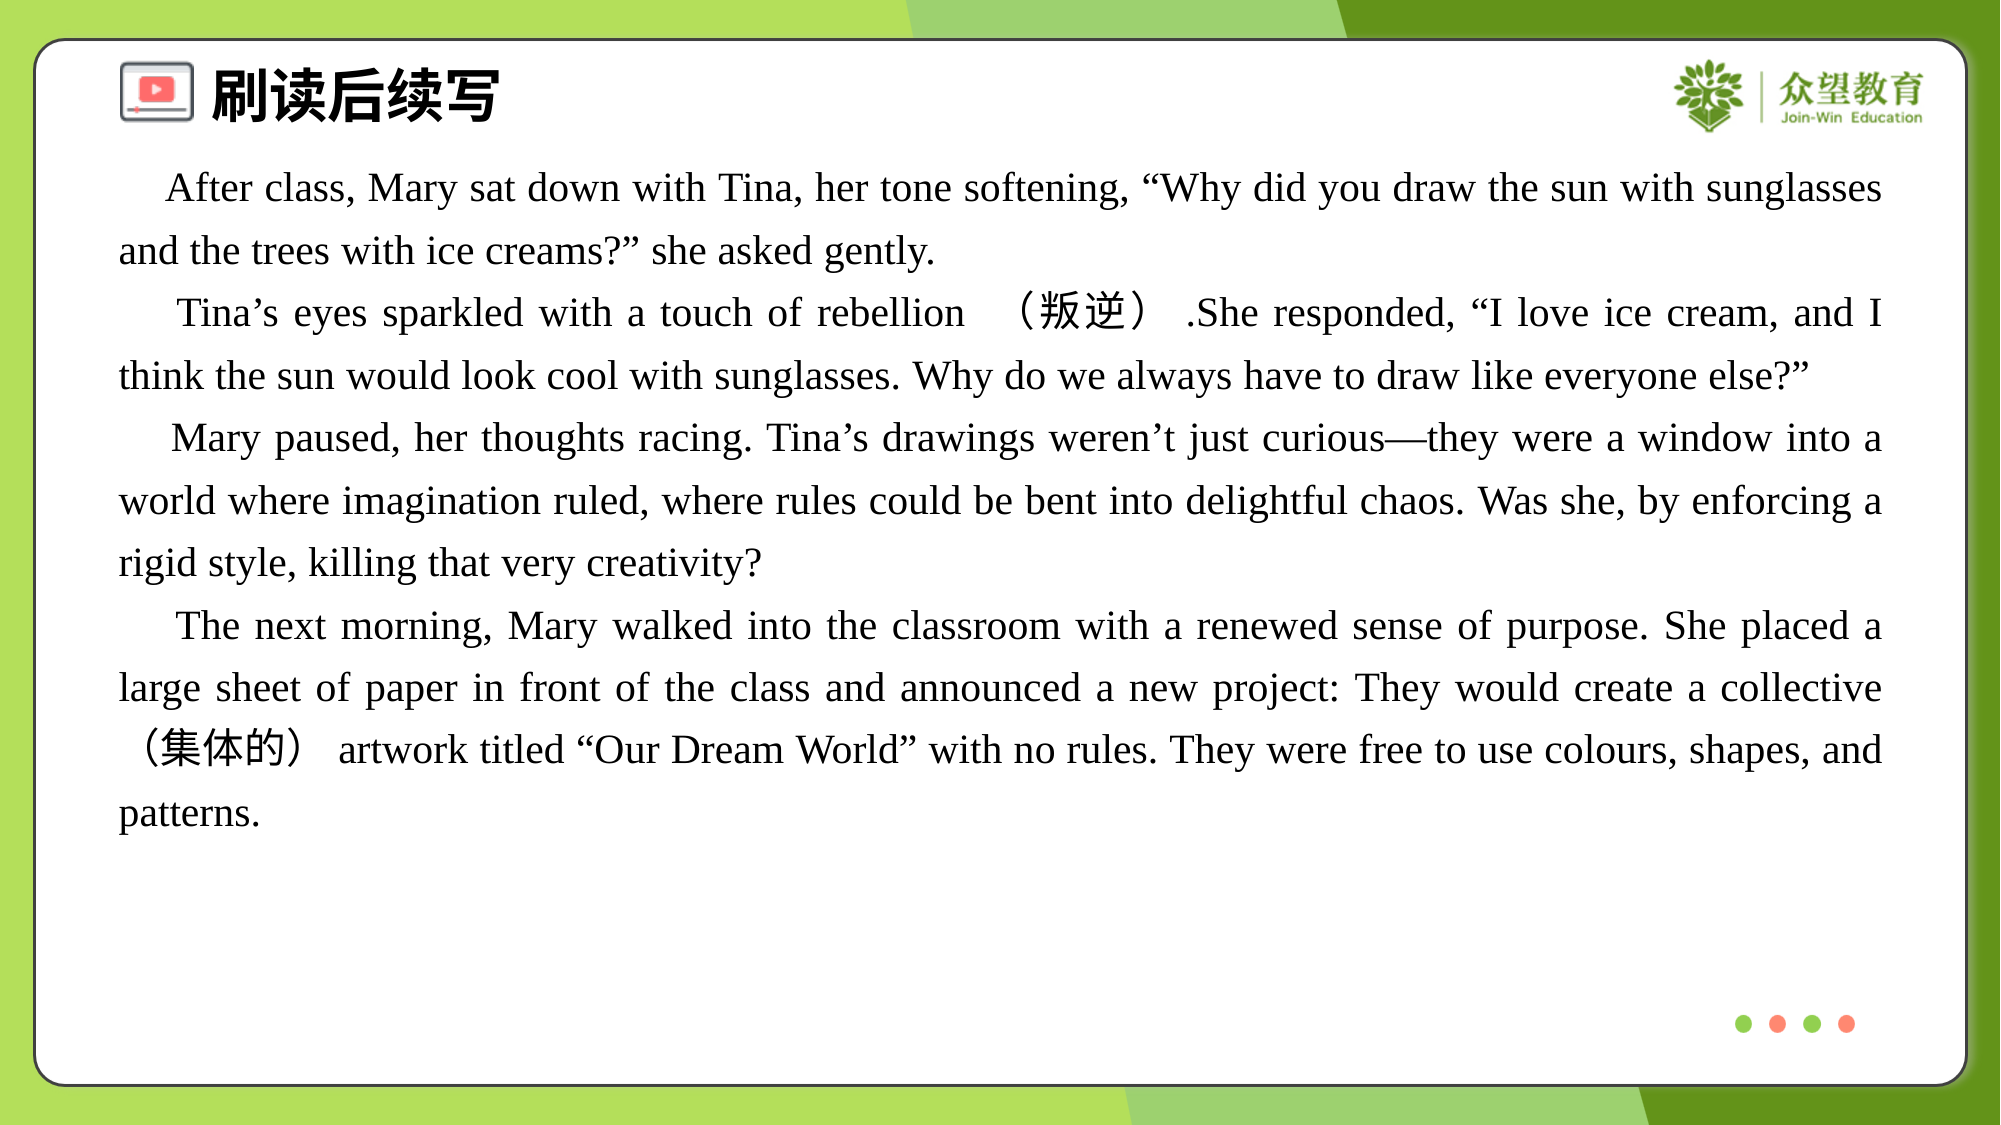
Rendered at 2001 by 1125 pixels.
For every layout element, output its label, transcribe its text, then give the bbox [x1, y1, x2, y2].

text_box After class, Mary sat down with Tina, her tone softening, “Why did you draw the sun with sunglasses and the trees with ice creams?” she asked gently. Tina’s eyes sparkled with a touch of rebellion （叛逆）.She responded, “I love ice cream, and I think the sun would look cool with sunglasses. Why do we always have to draw like everyone else?” Mary paused, her thoughts racing. Tina’s drawings weren’t just curious—they were a window into a world where imagination ruled, where rules could be bent into delightful chaos. Was she, by enforcing a rigid style, killing that very creativity? The next morning, Mary walked into the classroom with a renewed sense of purpose. She placed a large sheet of paper in front of the class and announced a new project: They would create a collective （集体的）artwork titled “Our Dream World” with no rules. They were free to use colours, shapes, and patterns. [118, 147, 1883, 898]
picture [0, 0, 2000, 1125]
